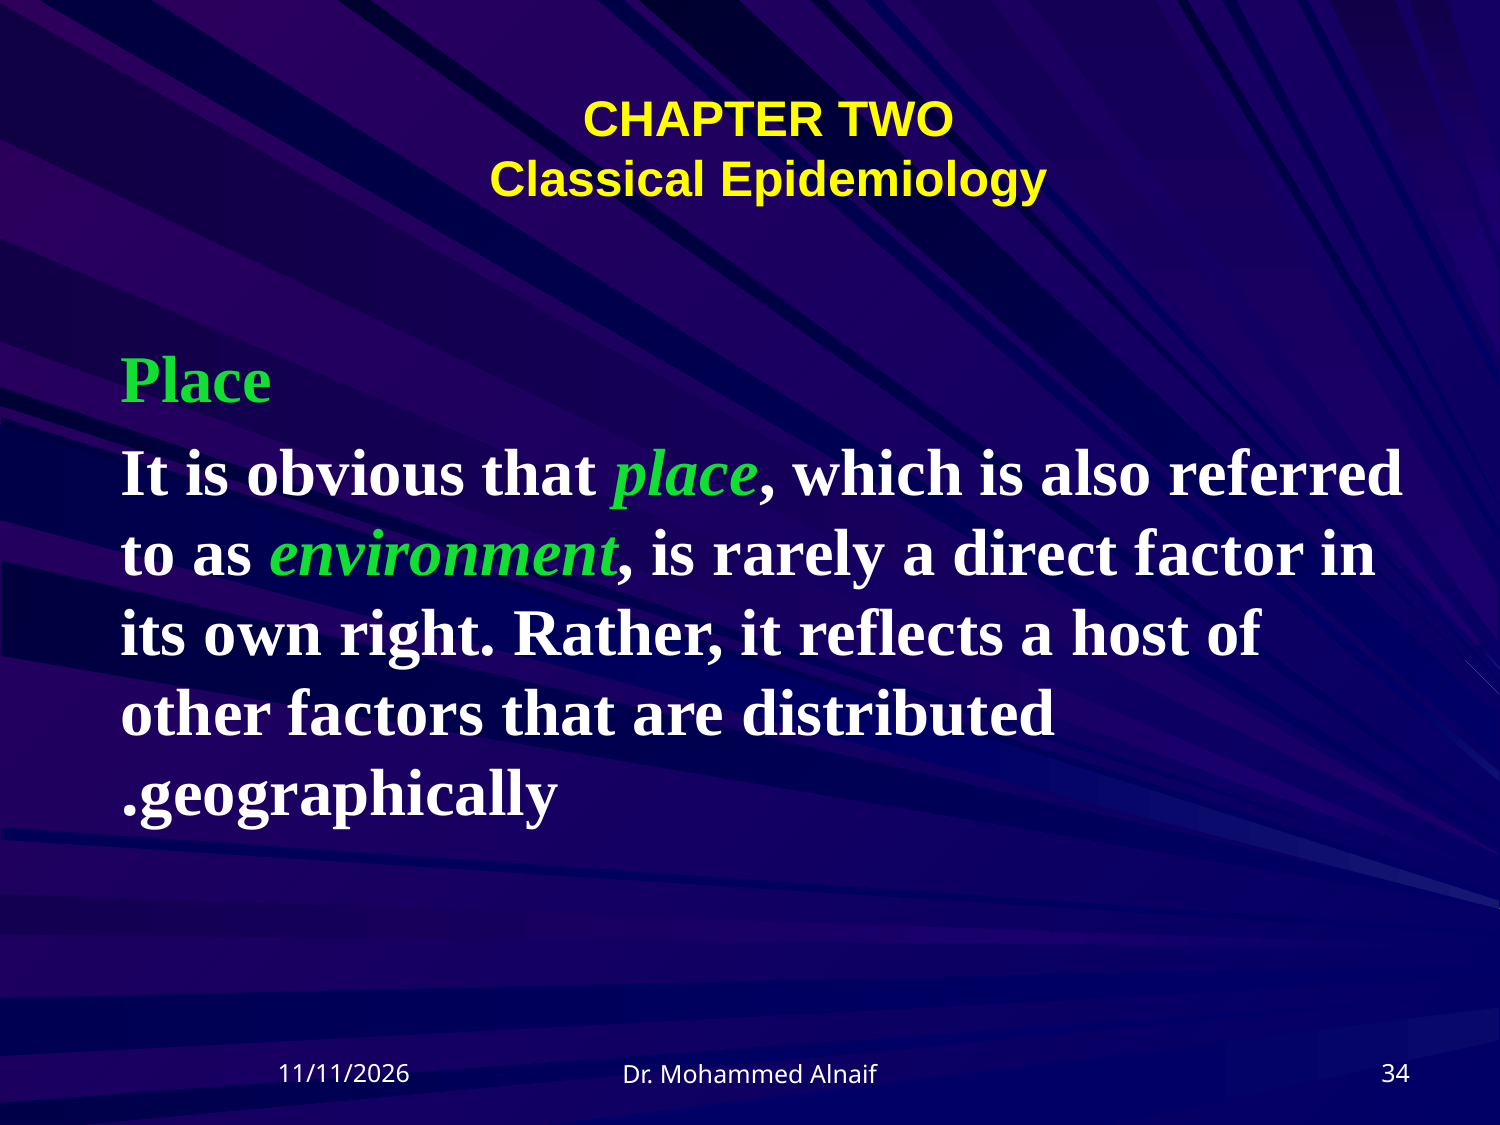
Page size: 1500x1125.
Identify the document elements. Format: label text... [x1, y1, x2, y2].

title CHAPTER TWO Classical Epidemiology [93, 23, 1444, 270]
subtitle Place It is obvious that place, which is also referred to as environment, is rarely a direct factor in its own right. Rather, it reflects a host of other factors that are distributed geographically. [105, 327, 1430, 926]
slide_number 34 [1074, 1023, 1426, 1100]
footer Dr. Mohammed Alnaif [512, 1024, 988, 1101]
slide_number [74, 1023, 426, 1100]
